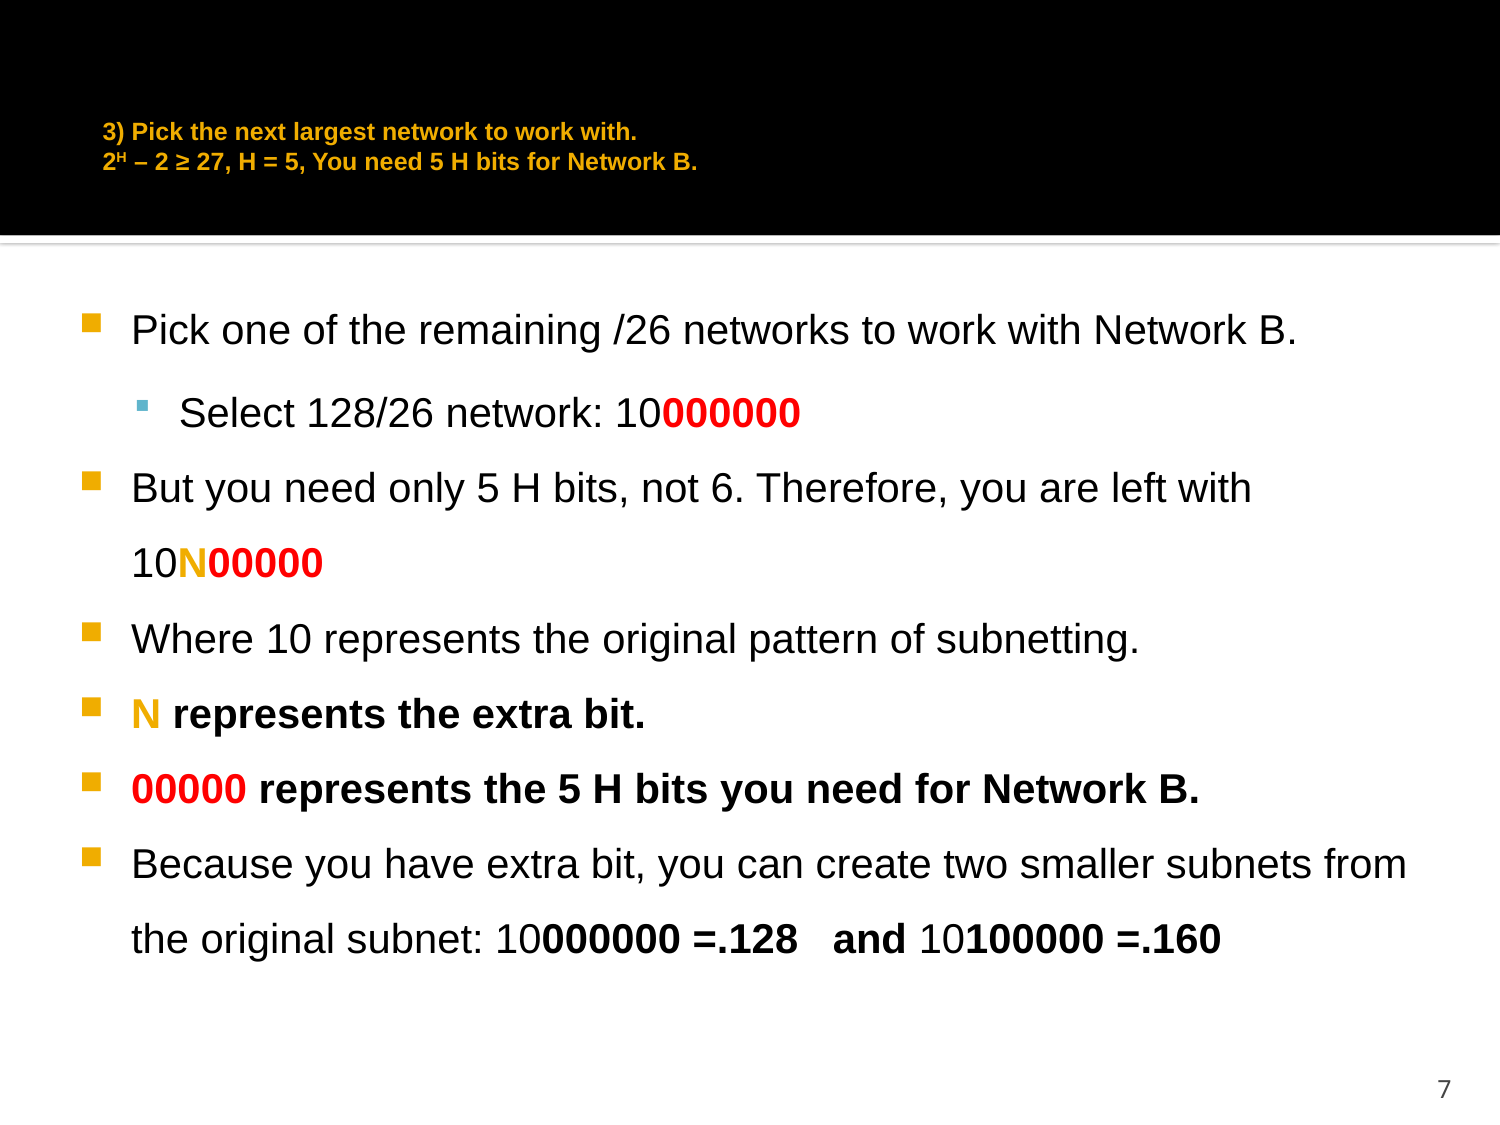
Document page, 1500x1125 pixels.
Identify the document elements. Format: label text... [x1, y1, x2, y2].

title 3) Pick the next largest network to work with. 2H – 2 ≥ 27, H = 5, You need 5 H bits for Network B. [87, 107, 1425, 213]
slide_number 7 [1345, 1062, 1467, 1108]
list Pick one of the remaining /26 networks to work with Network B. Select 128/26 network: 10000000 But you need only 5 H bits, not 6. Therefore, you are left with 10N00000 Where 10 represents the original pattern of subnetting. N represents the extra bit. 00000 represents the 5 H bits you need for Network B. Because you have extra bit, you can create two smaller subnets from the original subnet: 10000000 =.128 and 10100000 =.160 [50, 262, 1463, 1125]
